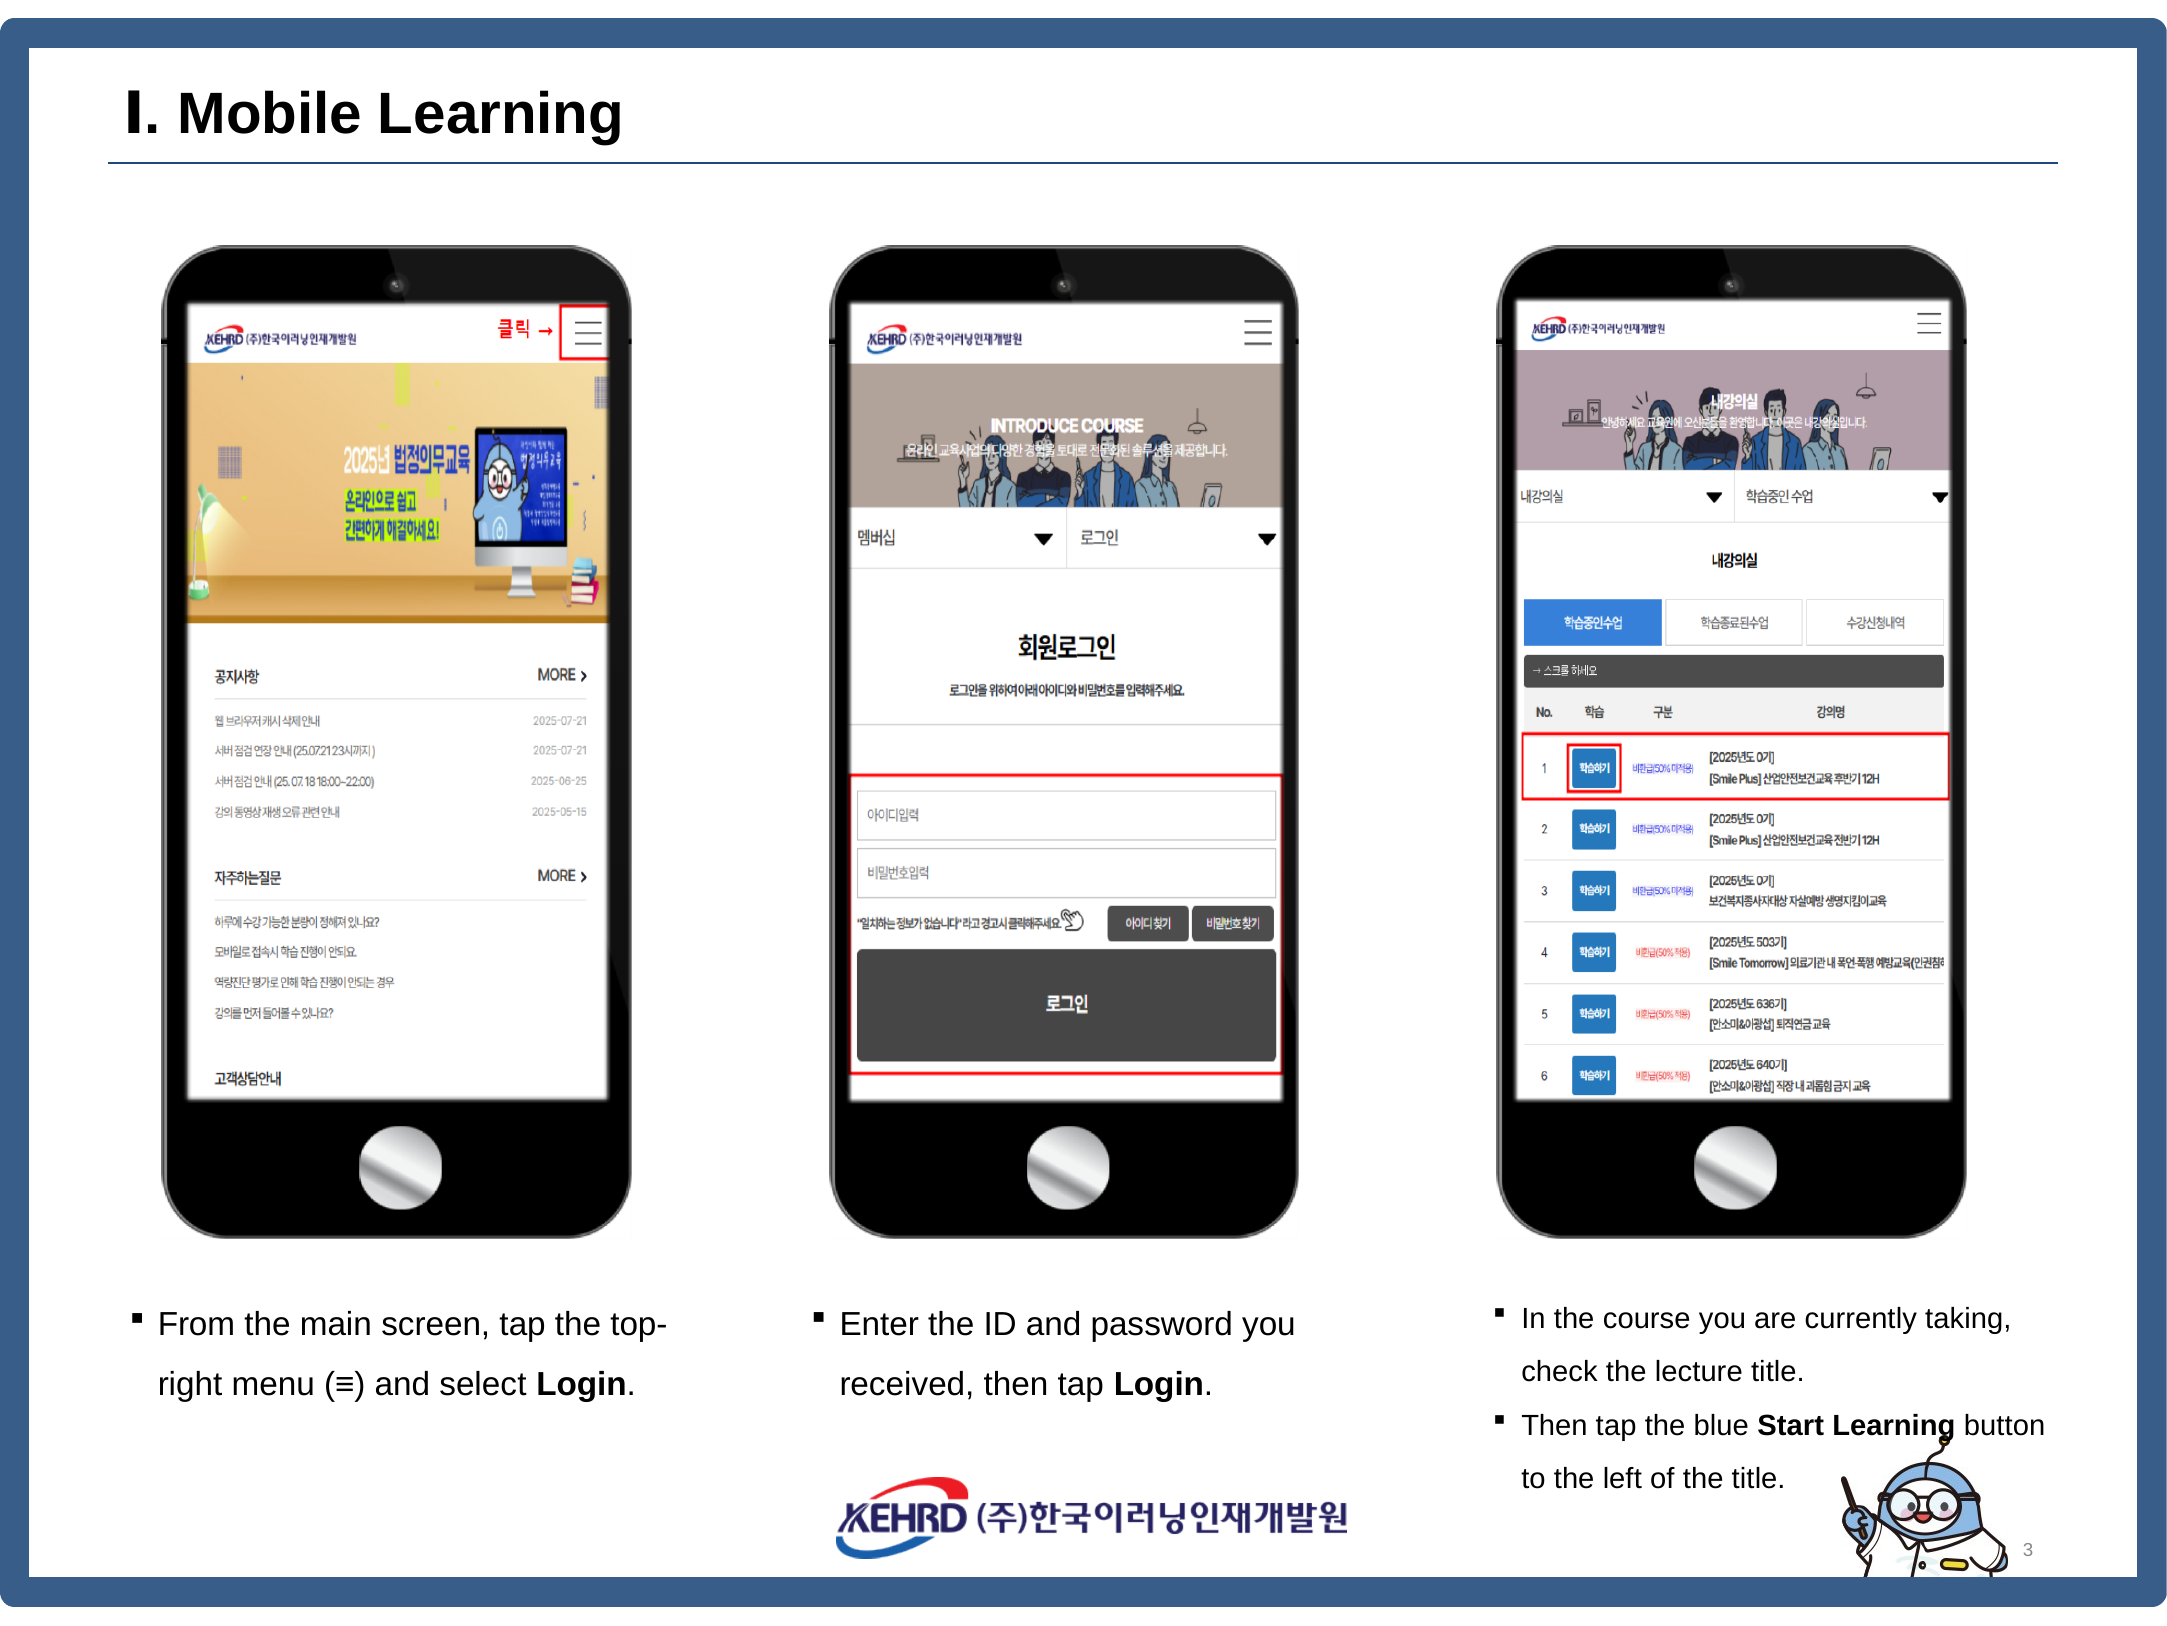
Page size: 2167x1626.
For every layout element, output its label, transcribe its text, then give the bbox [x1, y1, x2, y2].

picture [829, 245, 1299, 1239]
slide_number 3 [2016, 1534, 2052, 1625]
picture [1841, 1494, 2008, 1577]
picture [1496, 245, 1967, 1239]
picture [161, 245, 632, 1239]
text_box From the main screen, tap the top-right menu (≡) and select Login. [127, 1280, 696, 1403]
title Ⅰ. Mobile Learning [121, 73, 959, 347]
text_box Enter the ID and password you received, then tap Login. [809, 1280, 1326, 1402]
picture [836, 1477, 1347, 1559]
text_box In the course you are currently taking, check the lecture title. Then tap the blue Start Learning button to the left of the title. [1491, 1280, 2167, 1494]
